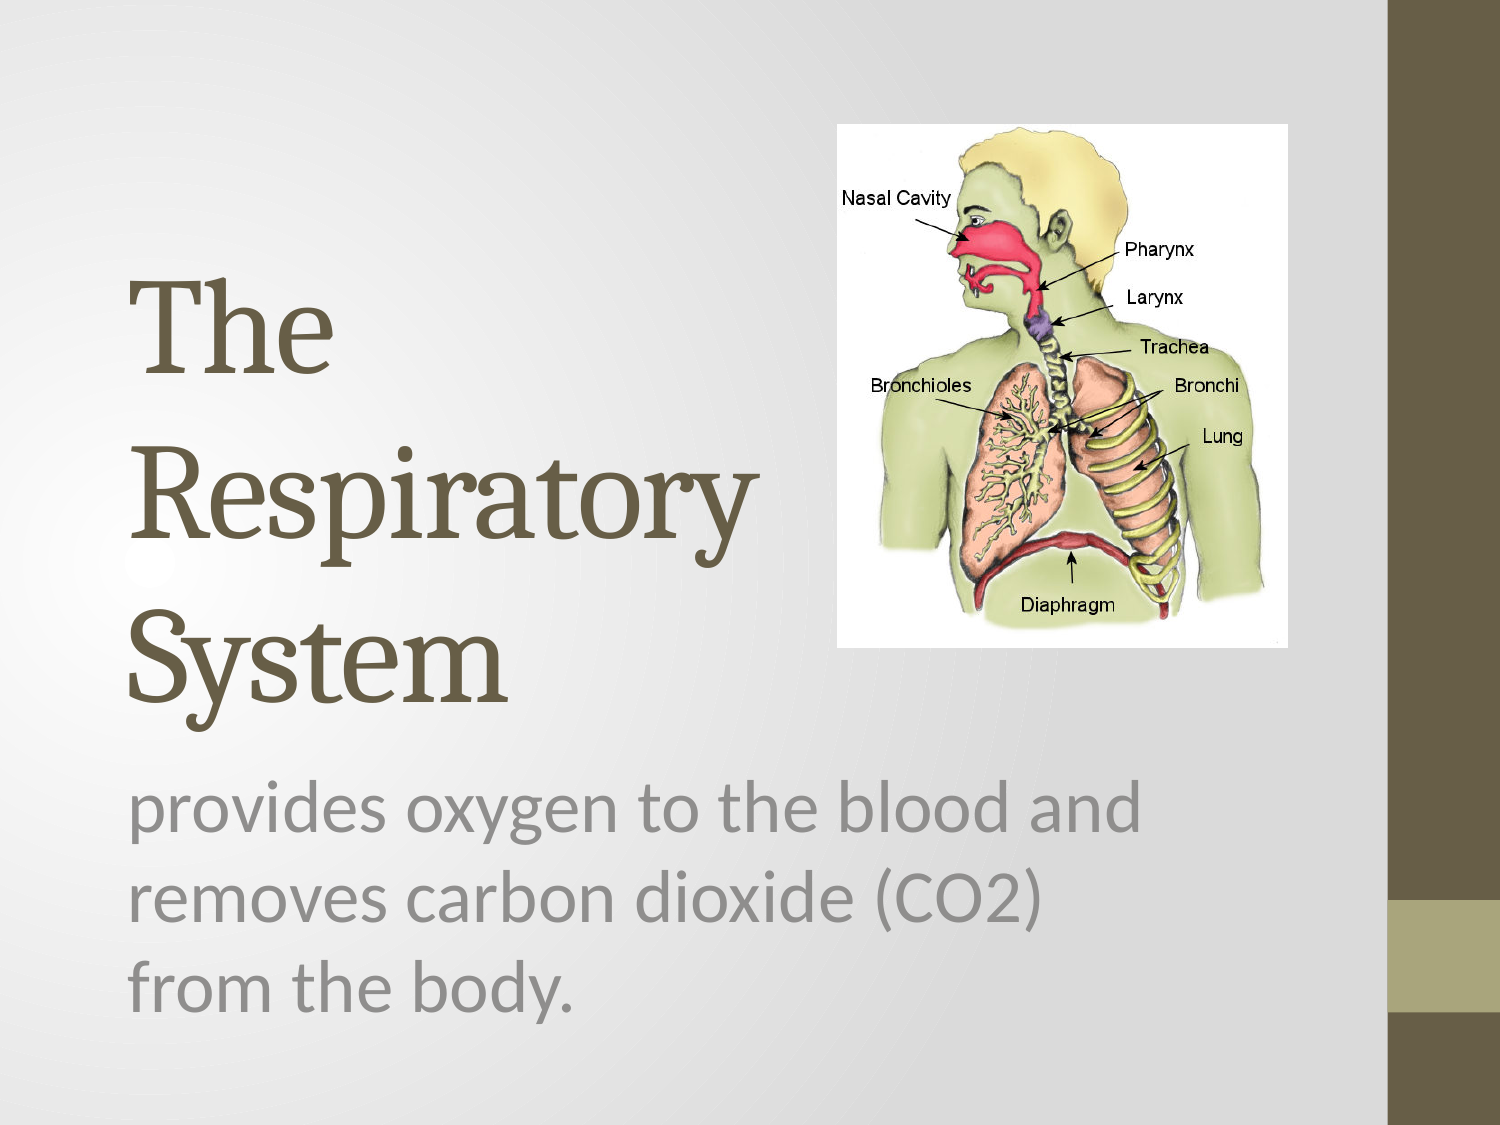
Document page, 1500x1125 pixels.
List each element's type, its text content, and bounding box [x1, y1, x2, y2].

title The Respiratory System [112, 312, 1350, 738]
picture [836, 124, 1288, 649]
subtitle provides oxygen to the blood and removes carbon dioxide (CO2) from the body. [112, 750, 1173, 925]
